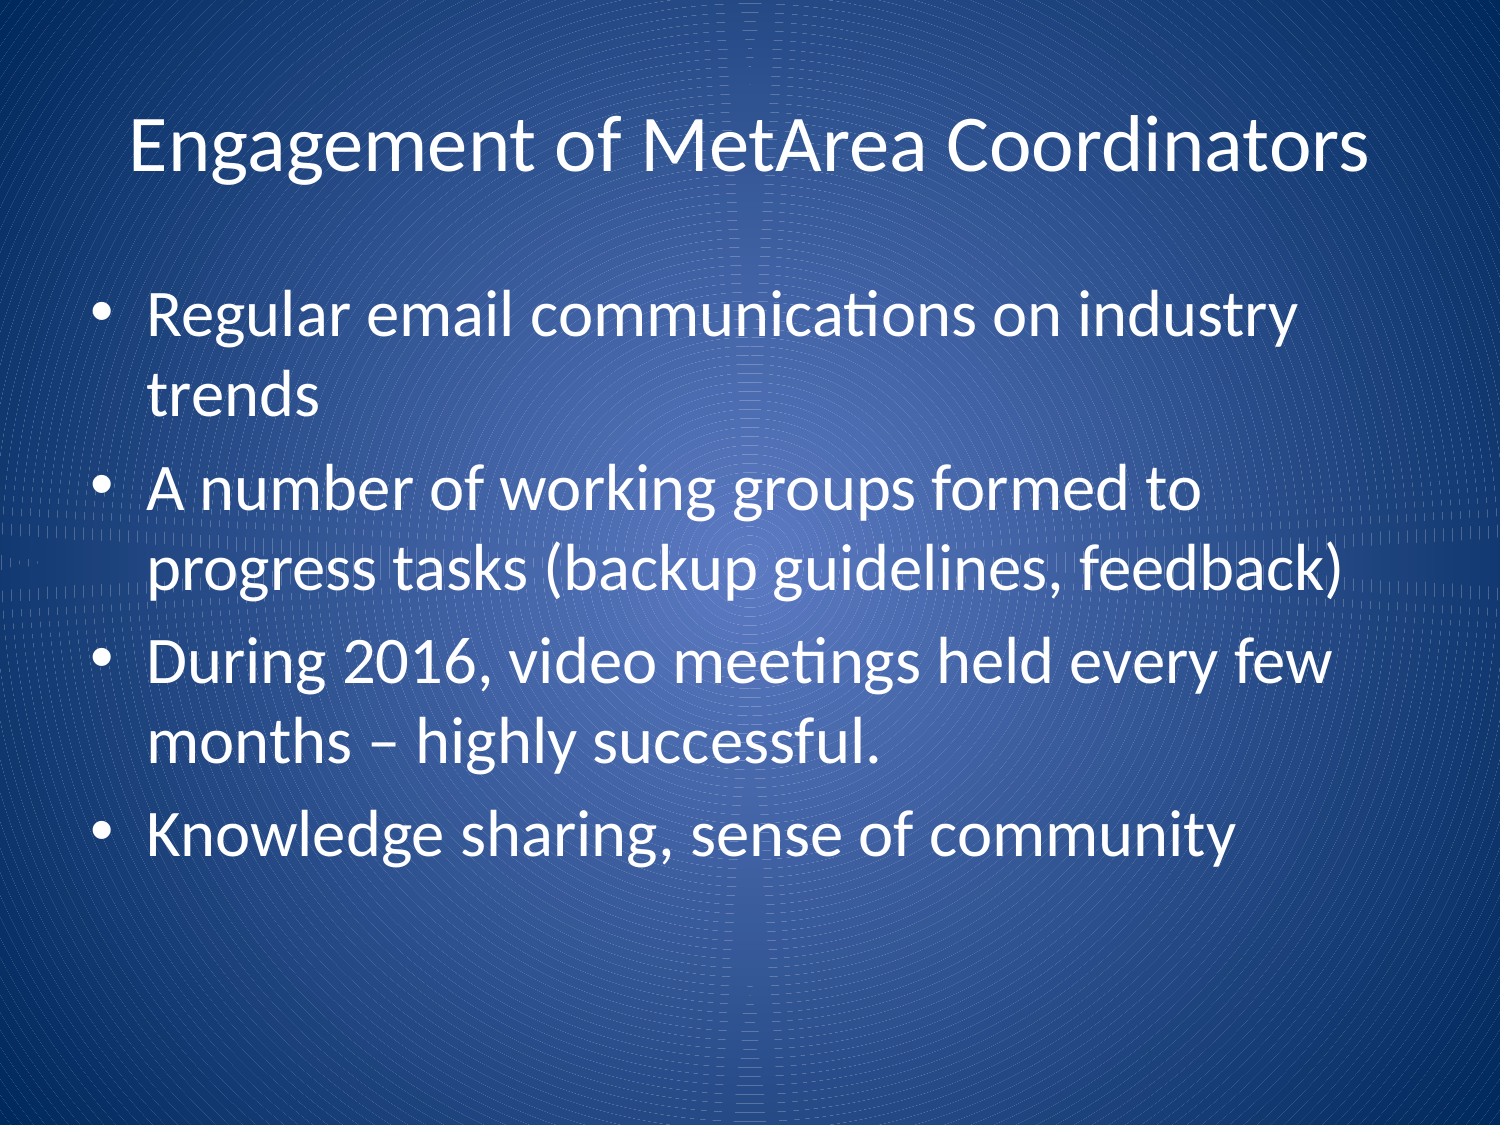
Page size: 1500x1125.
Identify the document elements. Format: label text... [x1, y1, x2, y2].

title Engagement of MetArea Coordinators [75, 45, 1425, 233]
list Regular email communications on industry trends A number of working groups formed to progress tasks (backup guidelines, feedback) During 2016, video meetings held every few months – highly successful. Knowledge sharing, sense of community [75, 262, 1425, 1005]
